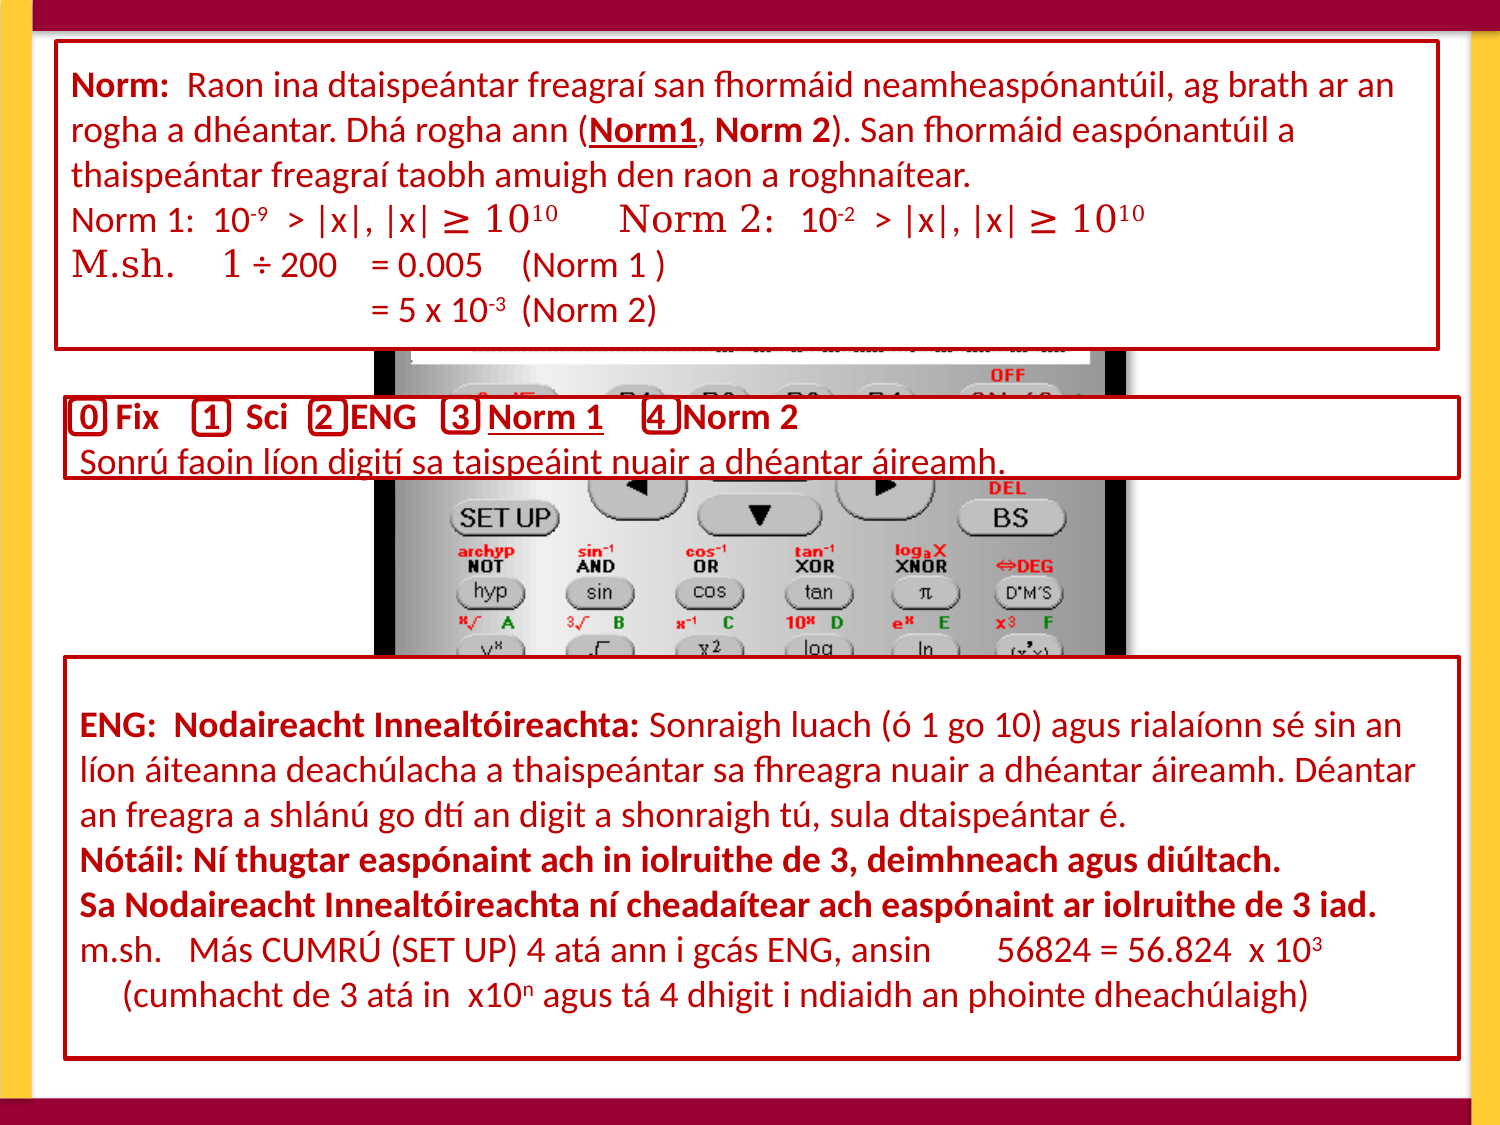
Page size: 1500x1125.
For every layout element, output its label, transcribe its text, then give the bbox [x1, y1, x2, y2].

text_box ENG: Nodaireacht Innealtóireachta: Sonraigh luach (ó 1 go 10) agus rialaíonn sé sin an líon áiteanna deachúlacha a thaispeántar sa fhreagra nuair a dhéantar áireamh. Déantar an freagra a shlánú go dtí an digit a shonraigh tú, sula dtaispeántar é. Nótáil: Ní thugtar easpónaint ach in iolruithe de 3, deimhneach agus diúltach. Sa Nodaireacht Innealtóireachta ní cheadaítear ach easpónaint ar iolruithe de 3 iad. m.sh. Más CUMRÚ (SET UP) 4 atá ann i gcás ENG, ansin 56824 = 56.824 x 103 (cumhacht de 3 atá in x10n agus tá 4 dhigit i ndiaidh an phointe dheachúlaigh) [63, 655, 1461, 1061]
text_box Norm: Raon ina dtaispeántar freagraí san fhormáid neamheaspónantúil, ag brath ar an rogha a dhéantar. Dhá rogha ann (Norm1, Norm 2). San fhormáid easpónantúil a thaispeántar freagraí taobh amuigh den raon a roghnaítear. Norm 1: 10-9 > |x|, |x| ≥ 1010 Norm 2: 10-2 > |x|, |x| ≥ 1010 M.sh. 1 ÷ 200 = 0.005 (Norm 1 ) = 5 x 10-3 (Norm 2) [54, 39, 1440, 351]
picture [395, 480, 1105, 655]
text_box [64, 396, 1460, 479]
picture [395, 125, 1105, 395]
